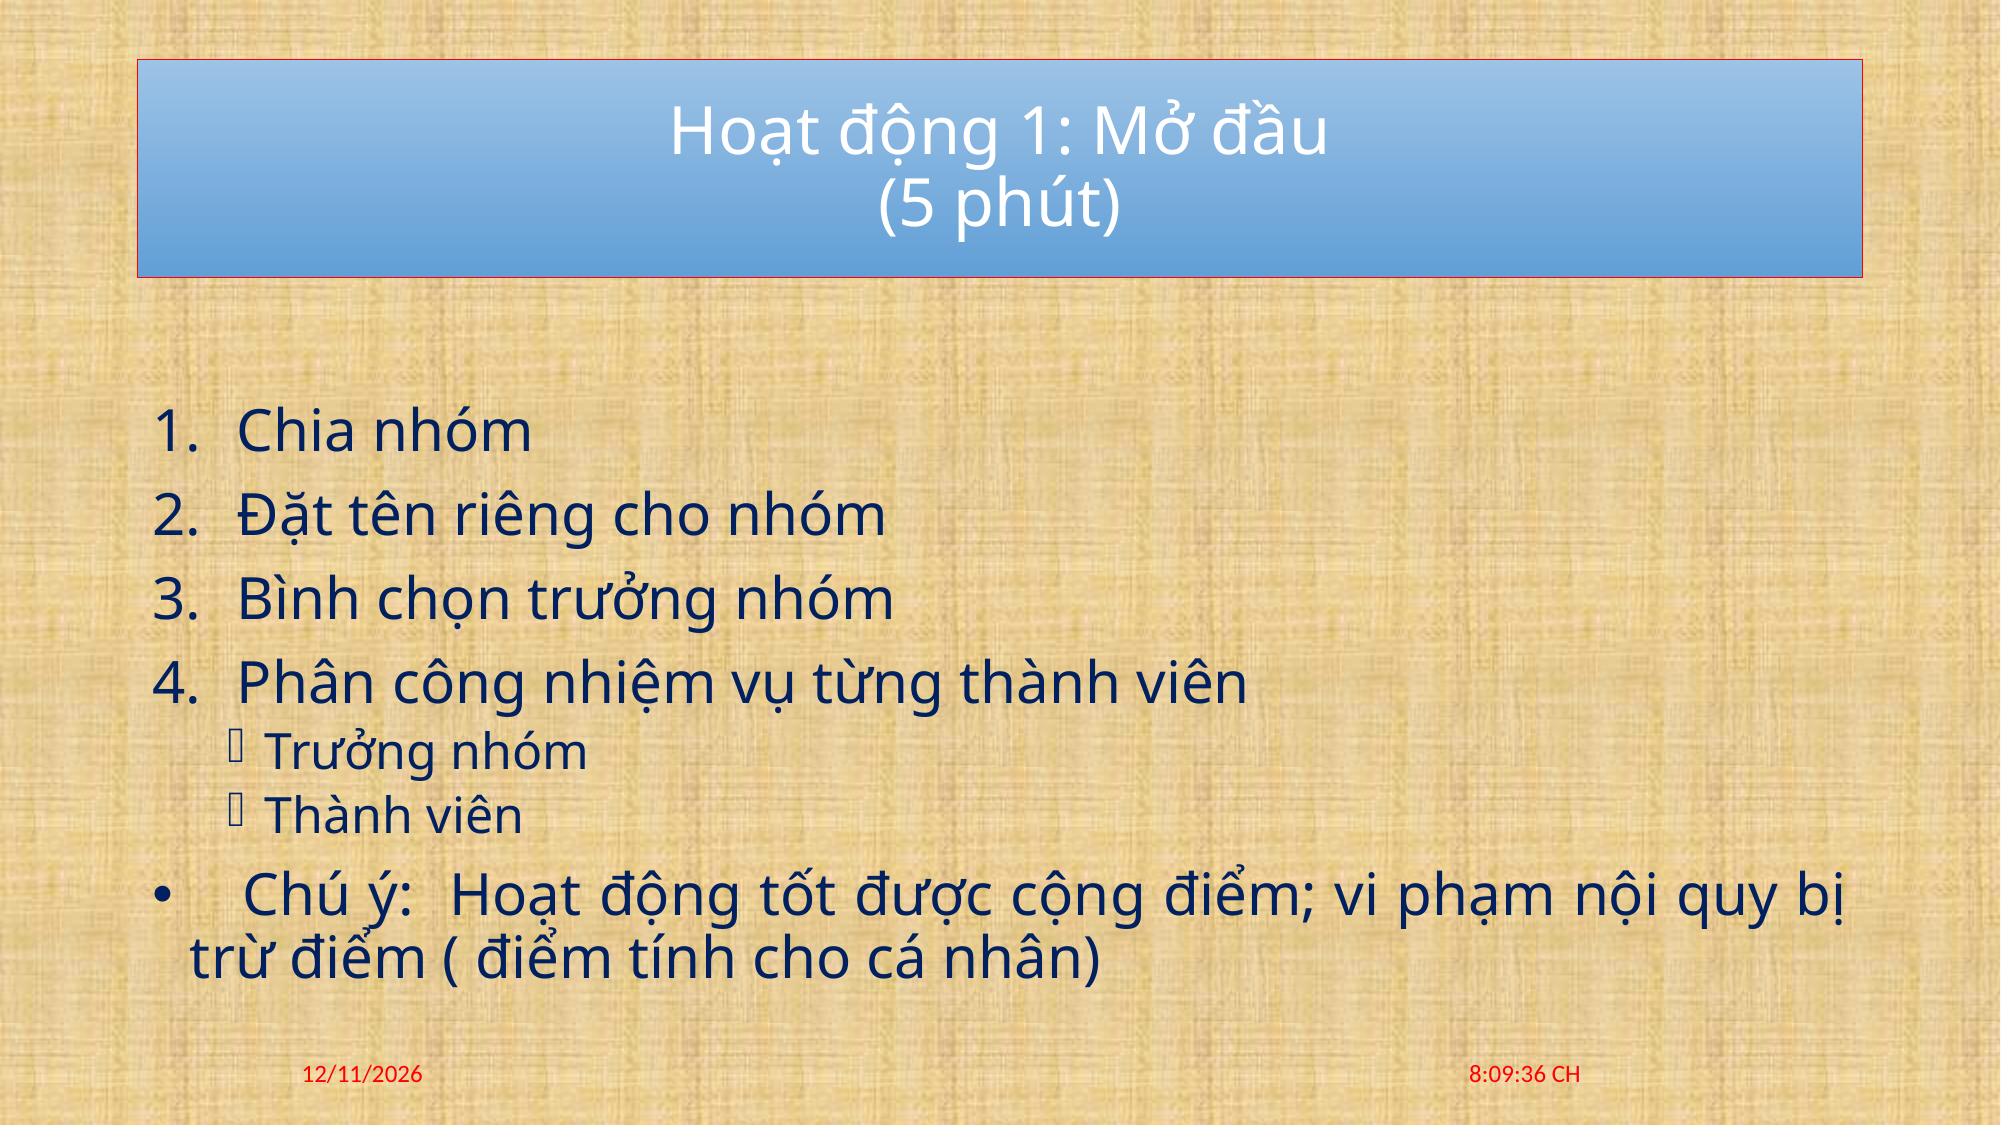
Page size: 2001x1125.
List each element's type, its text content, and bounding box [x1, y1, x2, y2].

picture [0, 0, 2001, 1125]
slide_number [137, 1042, 588, 1103]
list Chia nhóm Đặt tên riêng cho nhóm Bình chọn trưởng nhóm Phân công nhiệm vụ từng thành viên Trưởng nhóm Thành viên Chú ý: Hoạt động tốt được cộng điểm; vi phạm nội quy bị trừ điểm ( điểm tính cho cá nhân) [137, 394, 1863, 1014]
footer 8:09:36 CH [1187, 1042, 1863, 1103]
title Hoạt động 1: Mở đầu (5 phút) [137, 59, 1863, 278]
